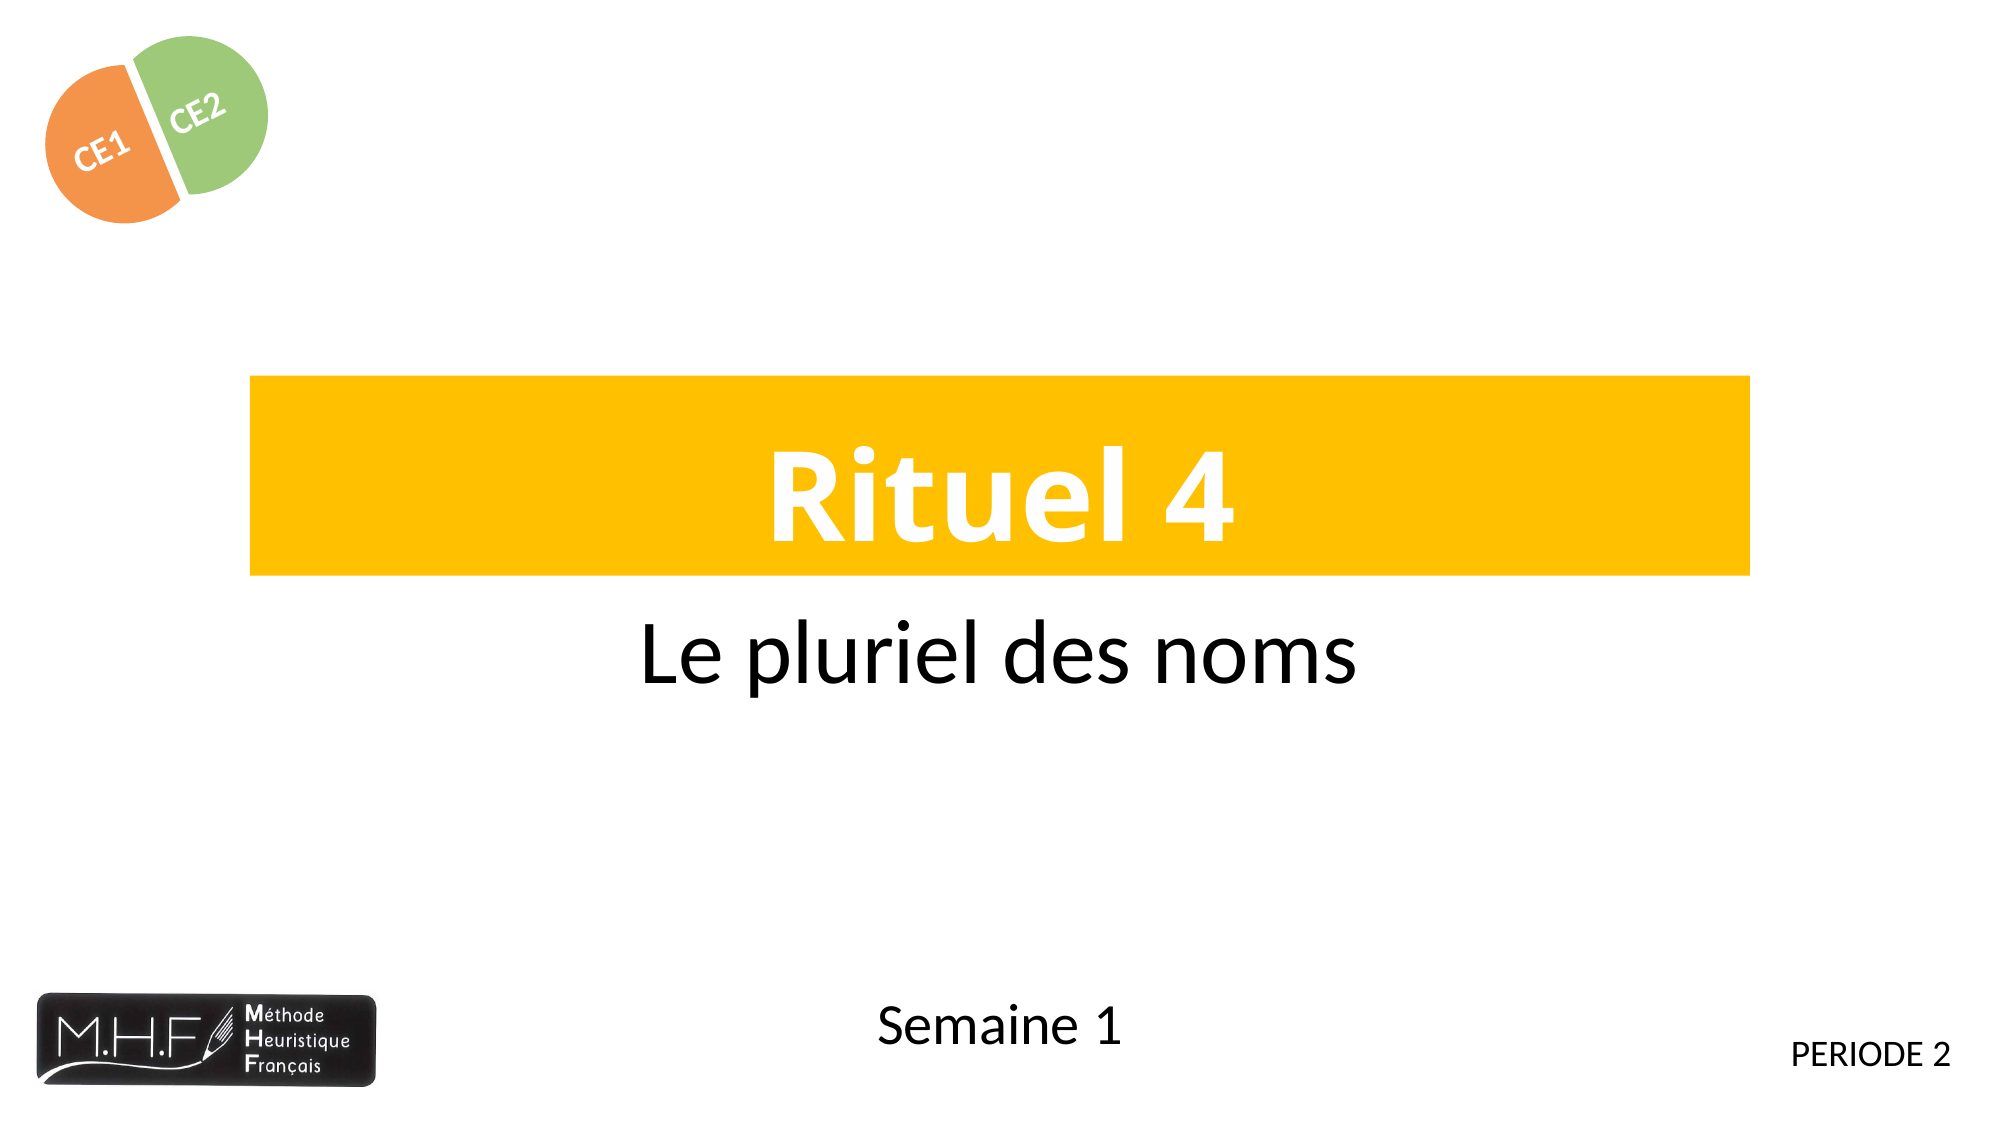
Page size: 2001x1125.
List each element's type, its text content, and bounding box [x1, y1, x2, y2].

title Rituel 4 [249, 375, 1750, 576]
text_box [45, 35, 269, 224]
subtitle Le pluriel des noms [249, 597, 1750, 869]
picture [33, 990, 379, 1089]
text_box PERIODE 2 [1750, 1021, 1967, 1082]
text_box Semaine 1 [249, 987, 1750, 1118]
